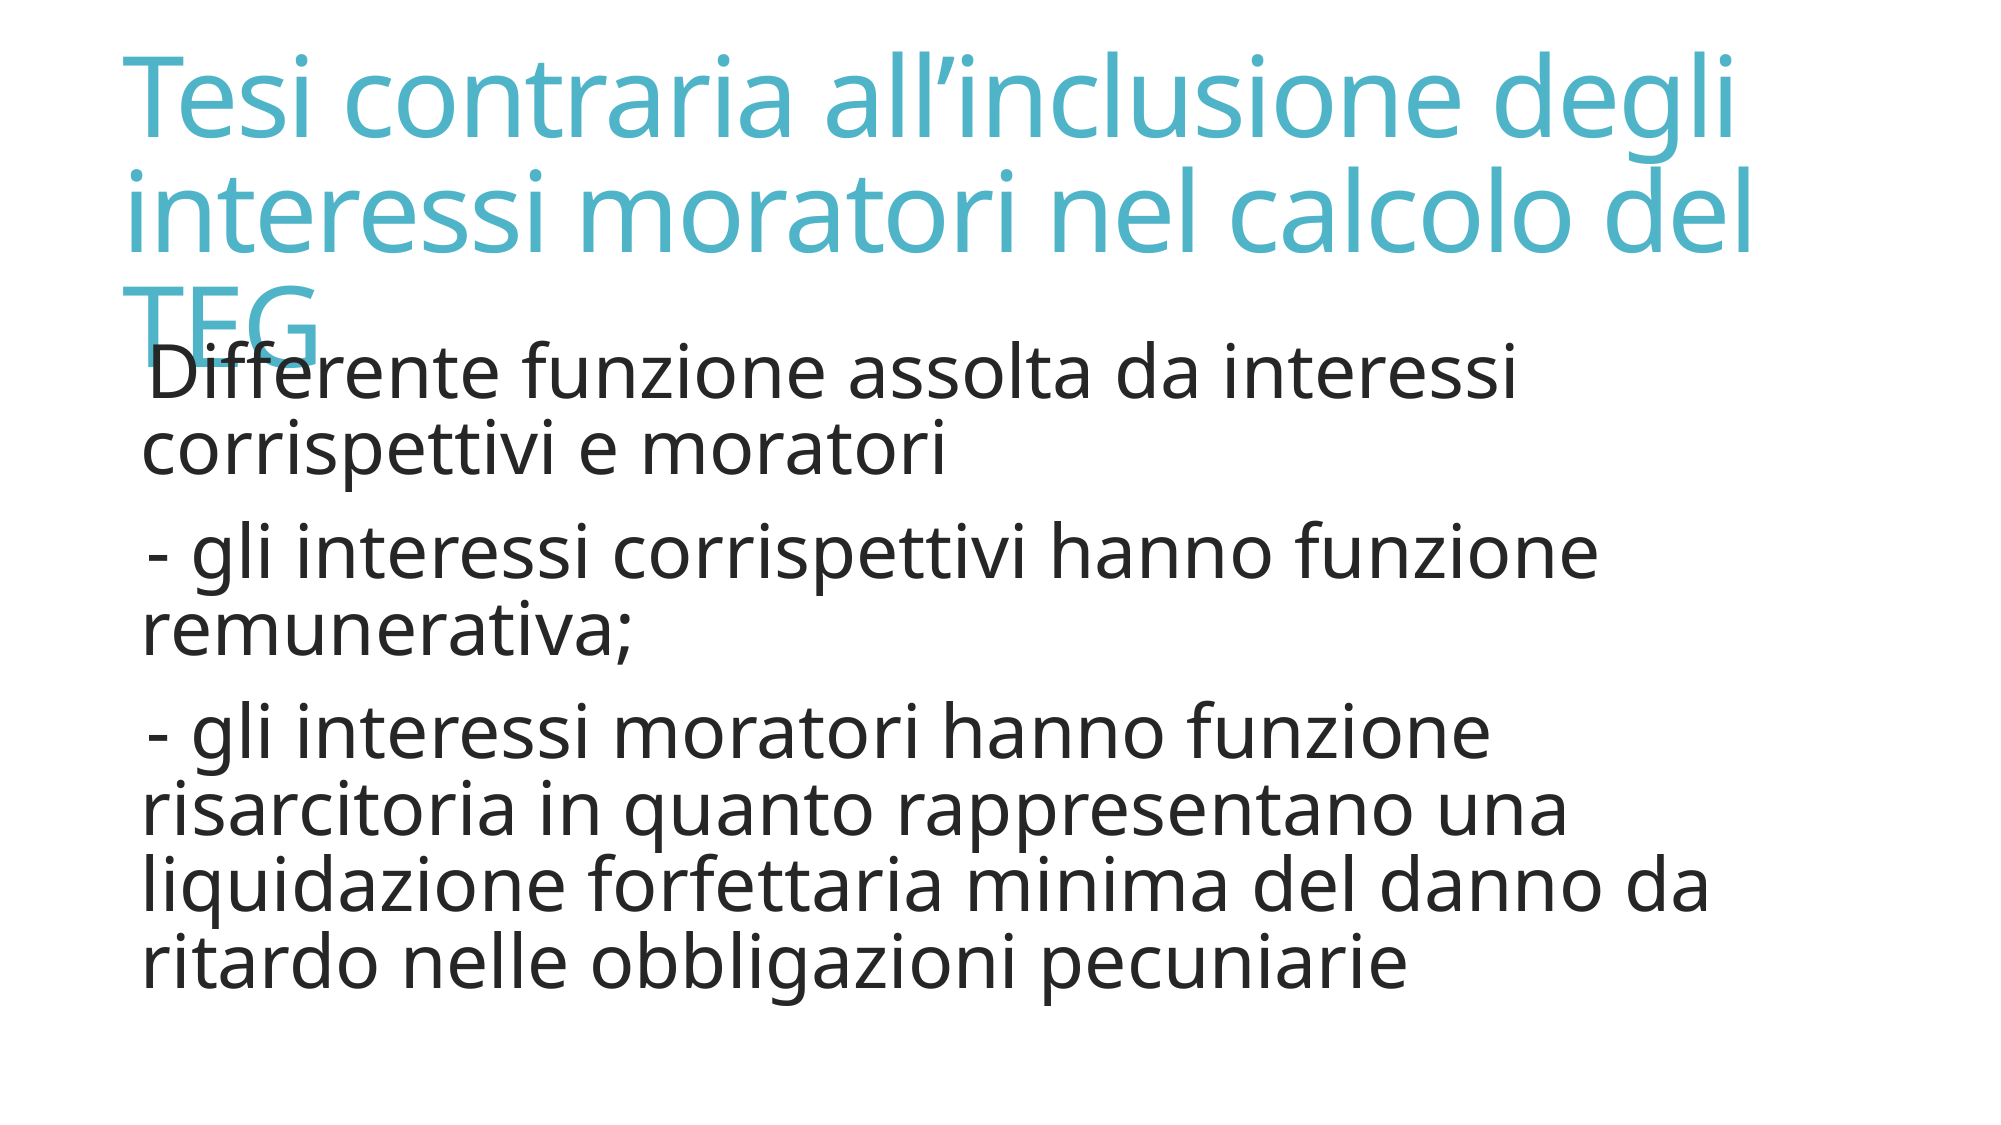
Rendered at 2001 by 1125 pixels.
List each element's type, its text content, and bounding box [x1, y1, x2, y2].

list Differente funzione assolta da interessi corrispettivi e moratori - gli interessi corrispettivi hanno funzione remunerativa; - gli interessi moratori hanno funzione risarcitoria in quanto rappresentano una liquidazione forfettaria minima del danno da ritardo nelle obbligazioni pecuniarie [110, 329, 1876, 949]
title Tesi contraria all’inclusione degli interessi moratori nel calcolo del TEG [107, 82, 1875, 354]
